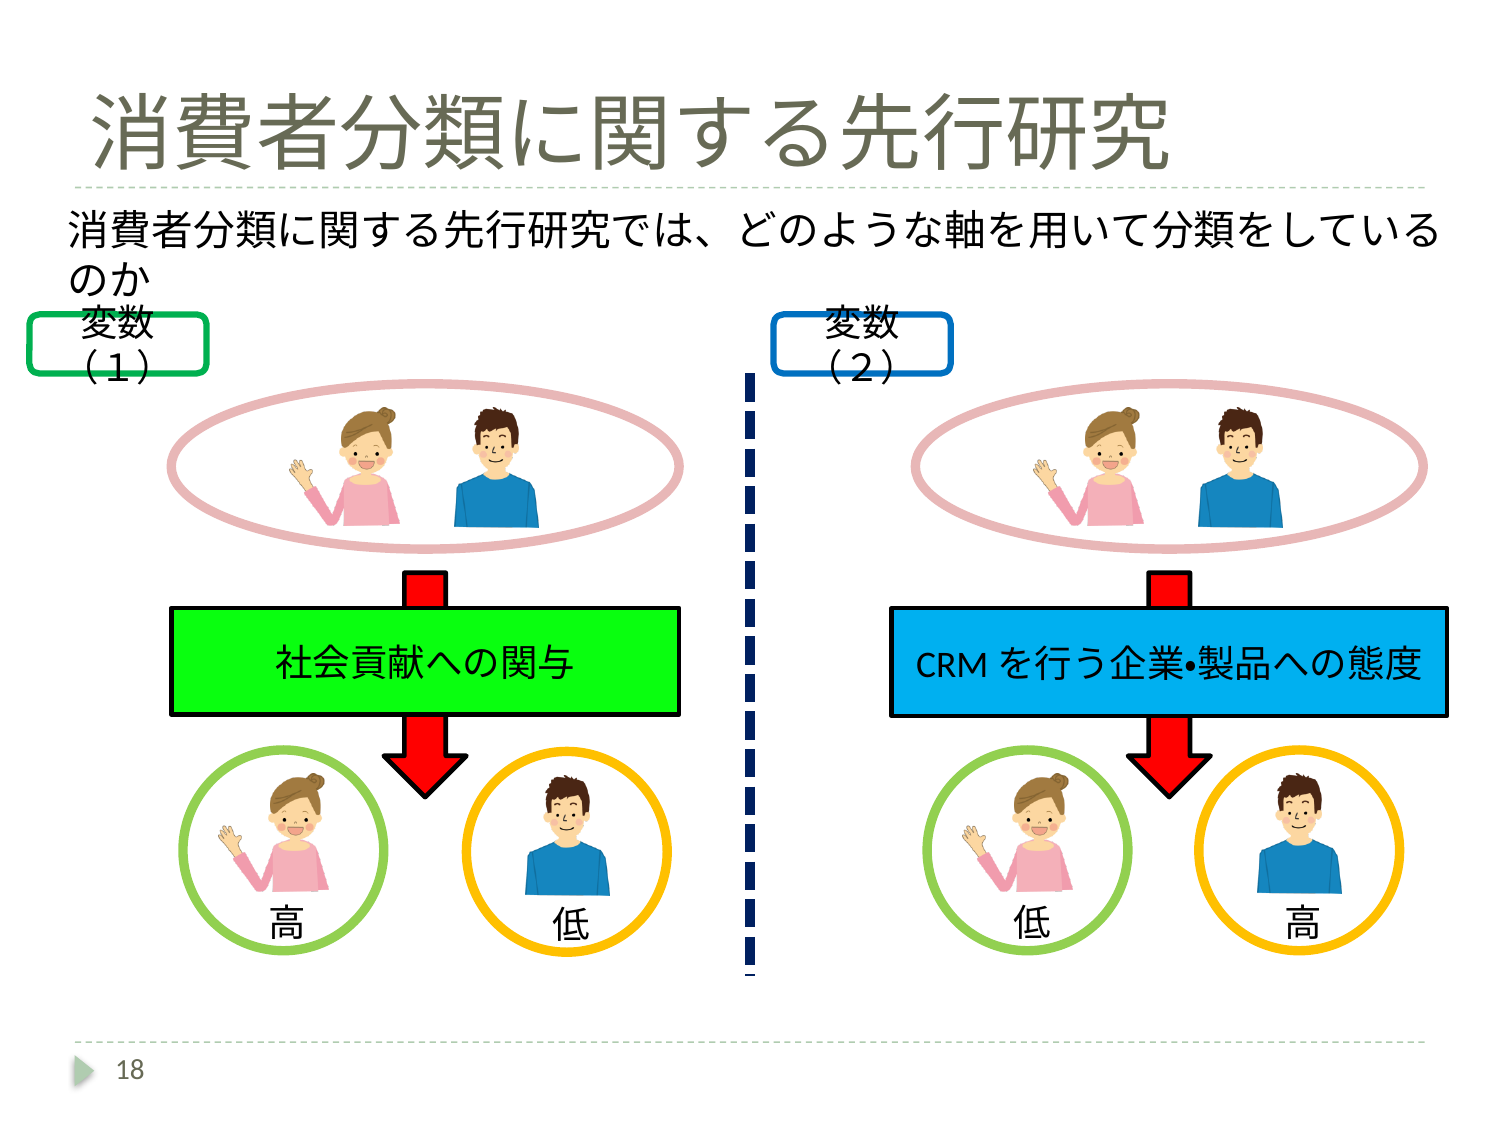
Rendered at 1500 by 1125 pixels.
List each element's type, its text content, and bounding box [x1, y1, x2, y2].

text_box 変数（１） [27, 312, 209, 376]
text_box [891, 572, 1448, 798]
title 消費者分類に関する先行研究 [75, 24, 1425, 188]
slide_number 18 [100, 1042, 426, 1103]
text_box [1198, 749, 1400, 953]
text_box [182, 749, 384, 953]
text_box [170, 572, 680, 798]
text_box 消費者分類に関する先行研究では、どのような軸を用いて分類をしているのか [53, 196, 1495, 311]
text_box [926, 749, 1129, 953]
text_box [170, 383, 680, 550]
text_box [915, 383, 1424, 550]
text_box 変数（２） [771, 312, 953, 376]
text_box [466, 751, 668, 954]
